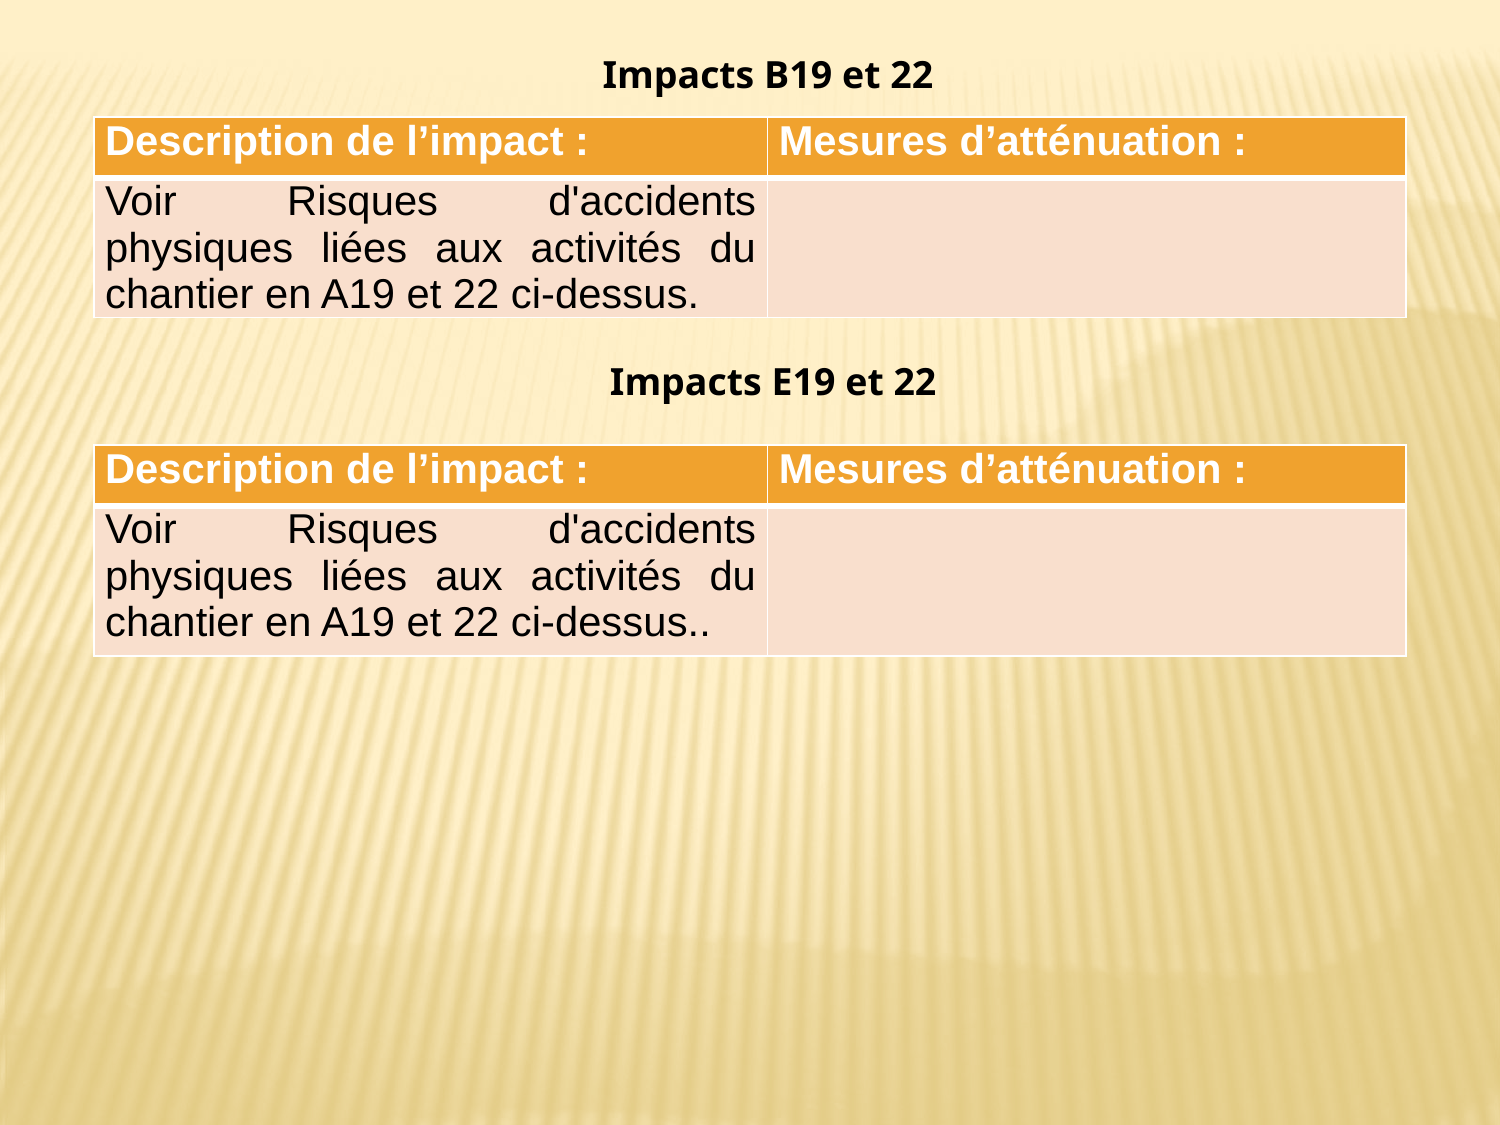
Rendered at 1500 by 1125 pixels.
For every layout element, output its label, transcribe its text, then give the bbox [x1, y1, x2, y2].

table_header Description de l’impact : [95, 118, 767, 175]
table_cell Voir Risques d'accidents physiques liées aux activités du chantier en A19 et 22 ci-dessus.. [95, 509, 767, 655]
table_cell [768, 181, 1405, 317]
table_header Mesures d’atténuation : [768, 446, 1405, 503]
text_box Impacts B19 et 22 [416, 43, 1120, 149]
text_box Impacts E19 et 22 [421, 350, 1125, 444]
table_cell [768, 509, 1405, 655]
table_header Mesures d’atténuation : [768, 118, 1405, 175]
table_cell Voir Risques d'accidents physiques liées aux activités du chantier en A19 et 22 ci-dessus. [95, 181, 767, 317]
table_header Description de l’impact : [95, 446, 767, 503]
